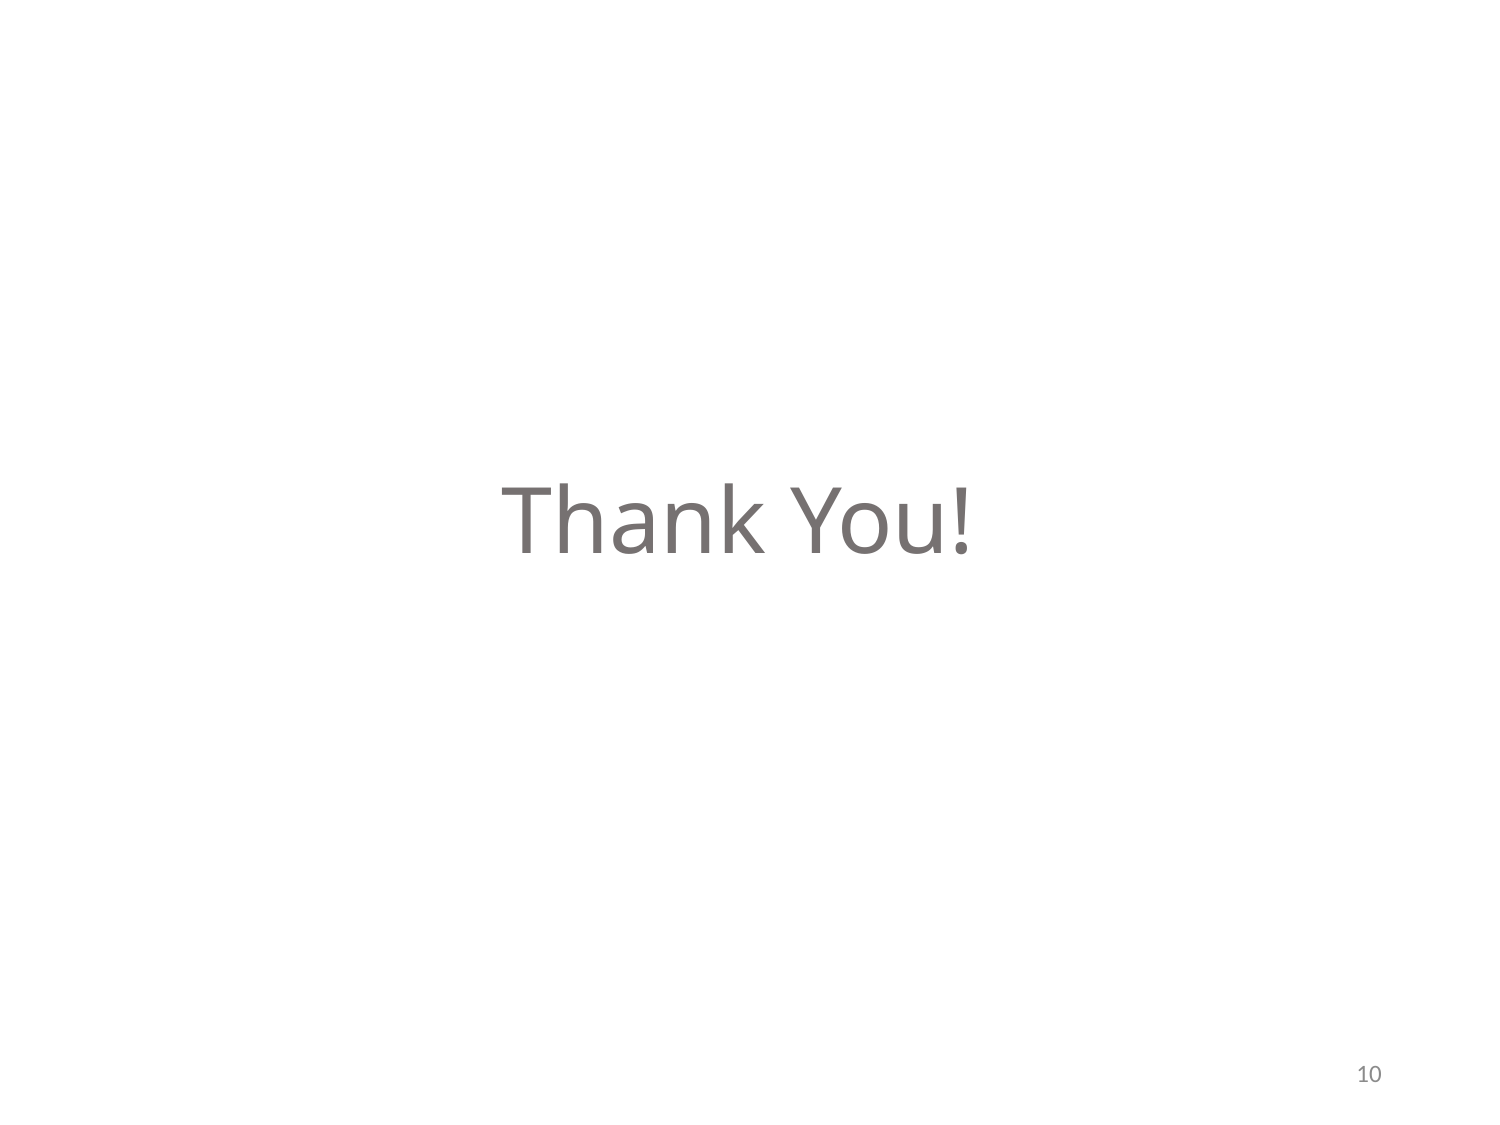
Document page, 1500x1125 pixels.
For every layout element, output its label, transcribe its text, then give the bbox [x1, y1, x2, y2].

slide_number 10 [1059, 1042, 1397, 1103]
title Thank You! [0, 415, 1500, 633]
